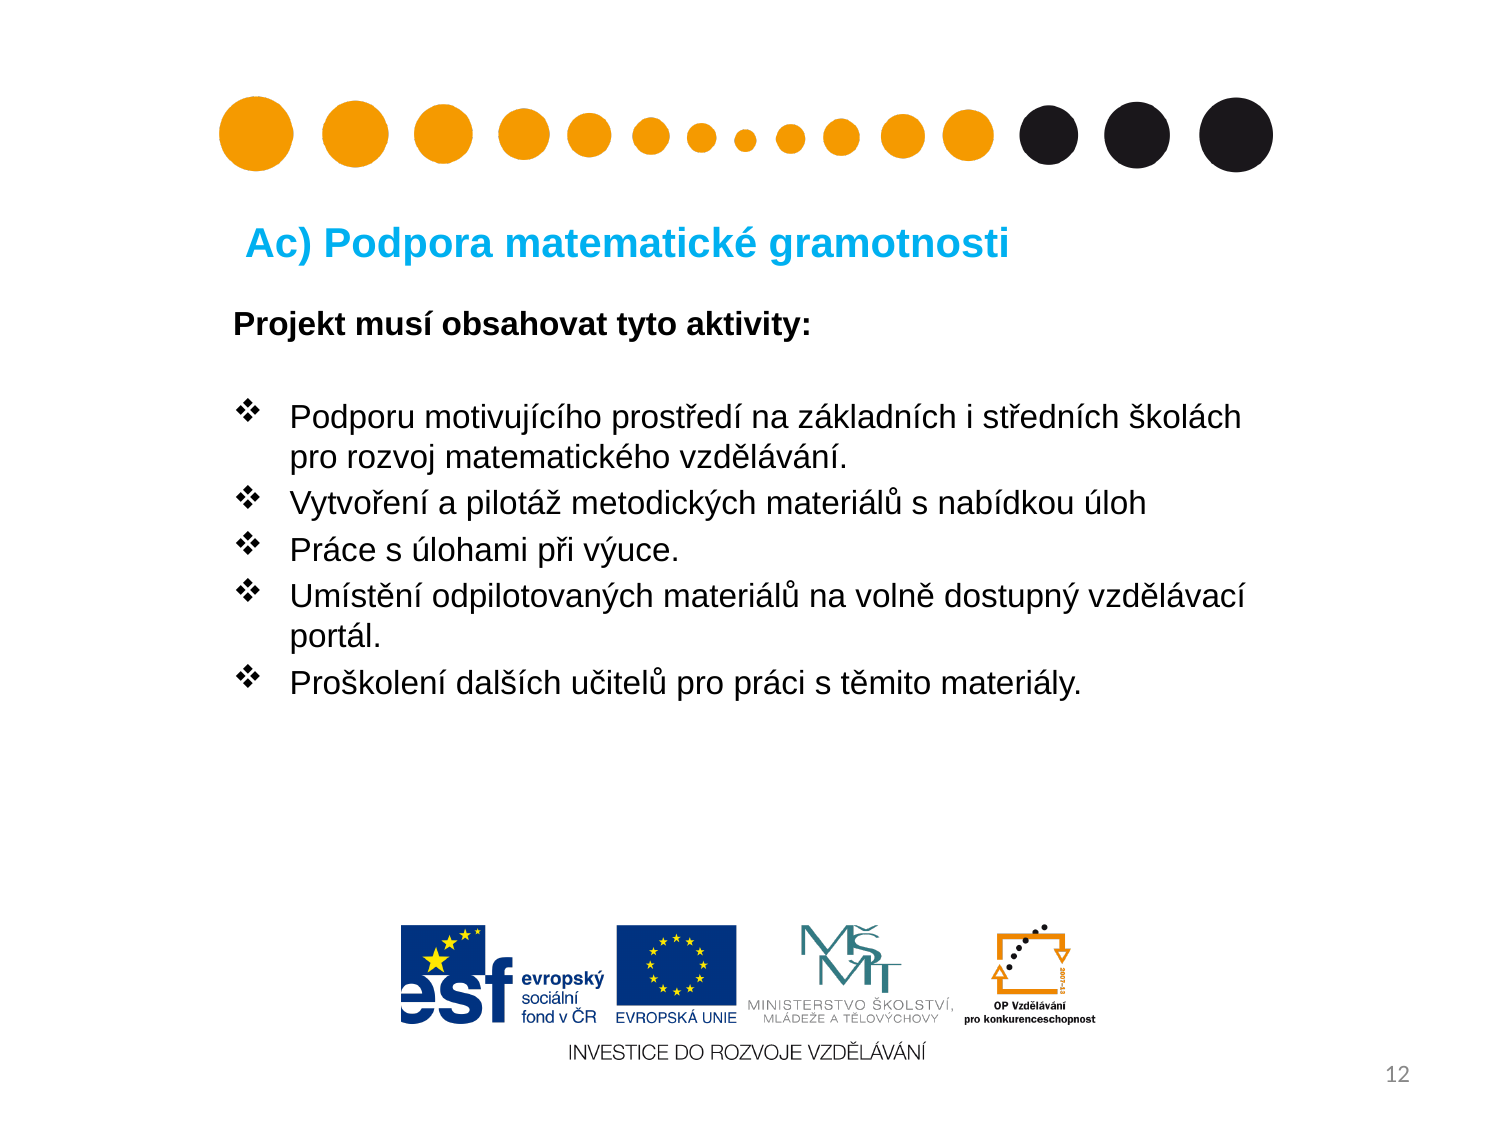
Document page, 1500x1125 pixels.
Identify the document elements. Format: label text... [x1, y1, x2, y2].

title Ac) Podpora matematické gramotnosti [217, 180, 1278, 293]
picture [215, 93, 1275, 176]
slide_number 12 [1074, 1042, 1425, 1103]
picture [399, 922, 1100, 1061]
list Projekt musí obsahovat tyto aktivity: Podporu motivujícího prostředí na základních i středních školách pro rozvoj matematického vzdělávání. Vytvoření a pilotáž metodických materiálů s nabídkou úloh Práce s úlohami při výuce. Umístění odpilotovaných materiálů na volně dostupný vzdělávací portál. Proškolení dalších učitelů pro práci s těmito materiály. [217, 293, 1278, 877]
